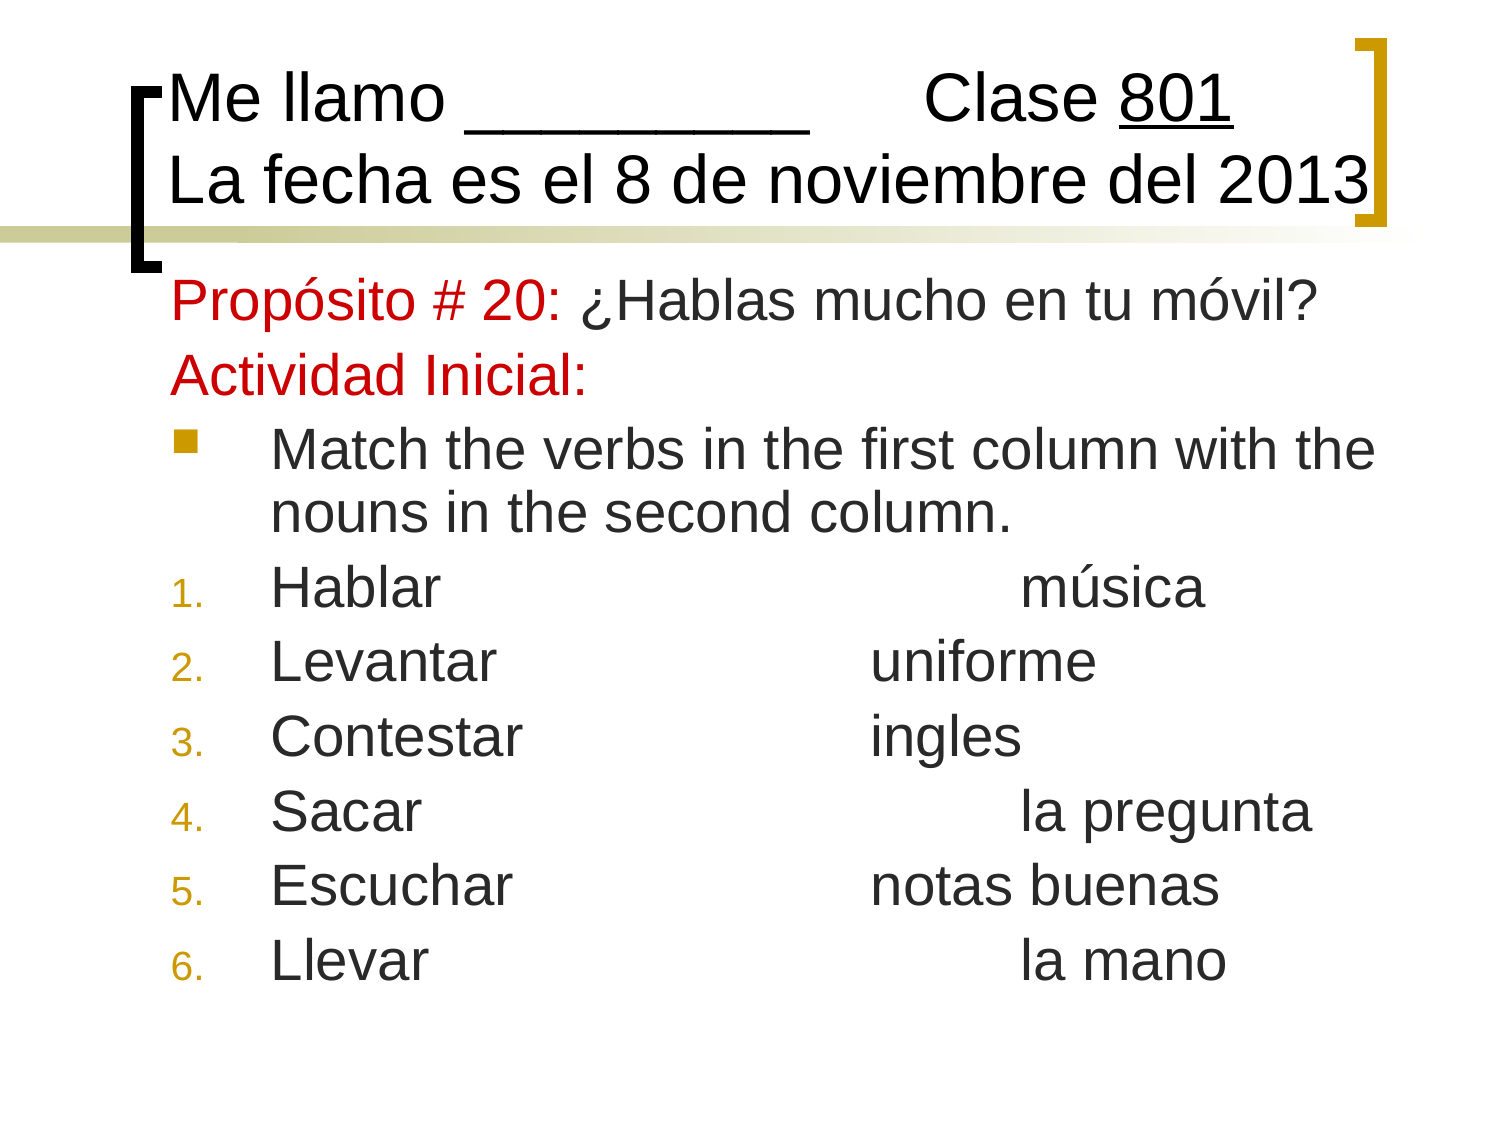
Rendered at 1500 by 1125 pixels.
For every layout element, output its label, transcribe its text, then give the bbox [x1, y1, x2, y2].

title Me llamo _________ Clase 801 La fecha es el 8 de noviembre del 2013 [152, 43, 1438, 225]
list Propósito # 20: ¿Hablas mucho en tu móvil? Actividad Inicial: Match the verbs in the first column with the nouns in the second column. Hablar música Levantar uniforme Contestar ingles Sacar la pregunta Escuchar notas buenas Llevar la mano [155, 262, 1413, 1088]
